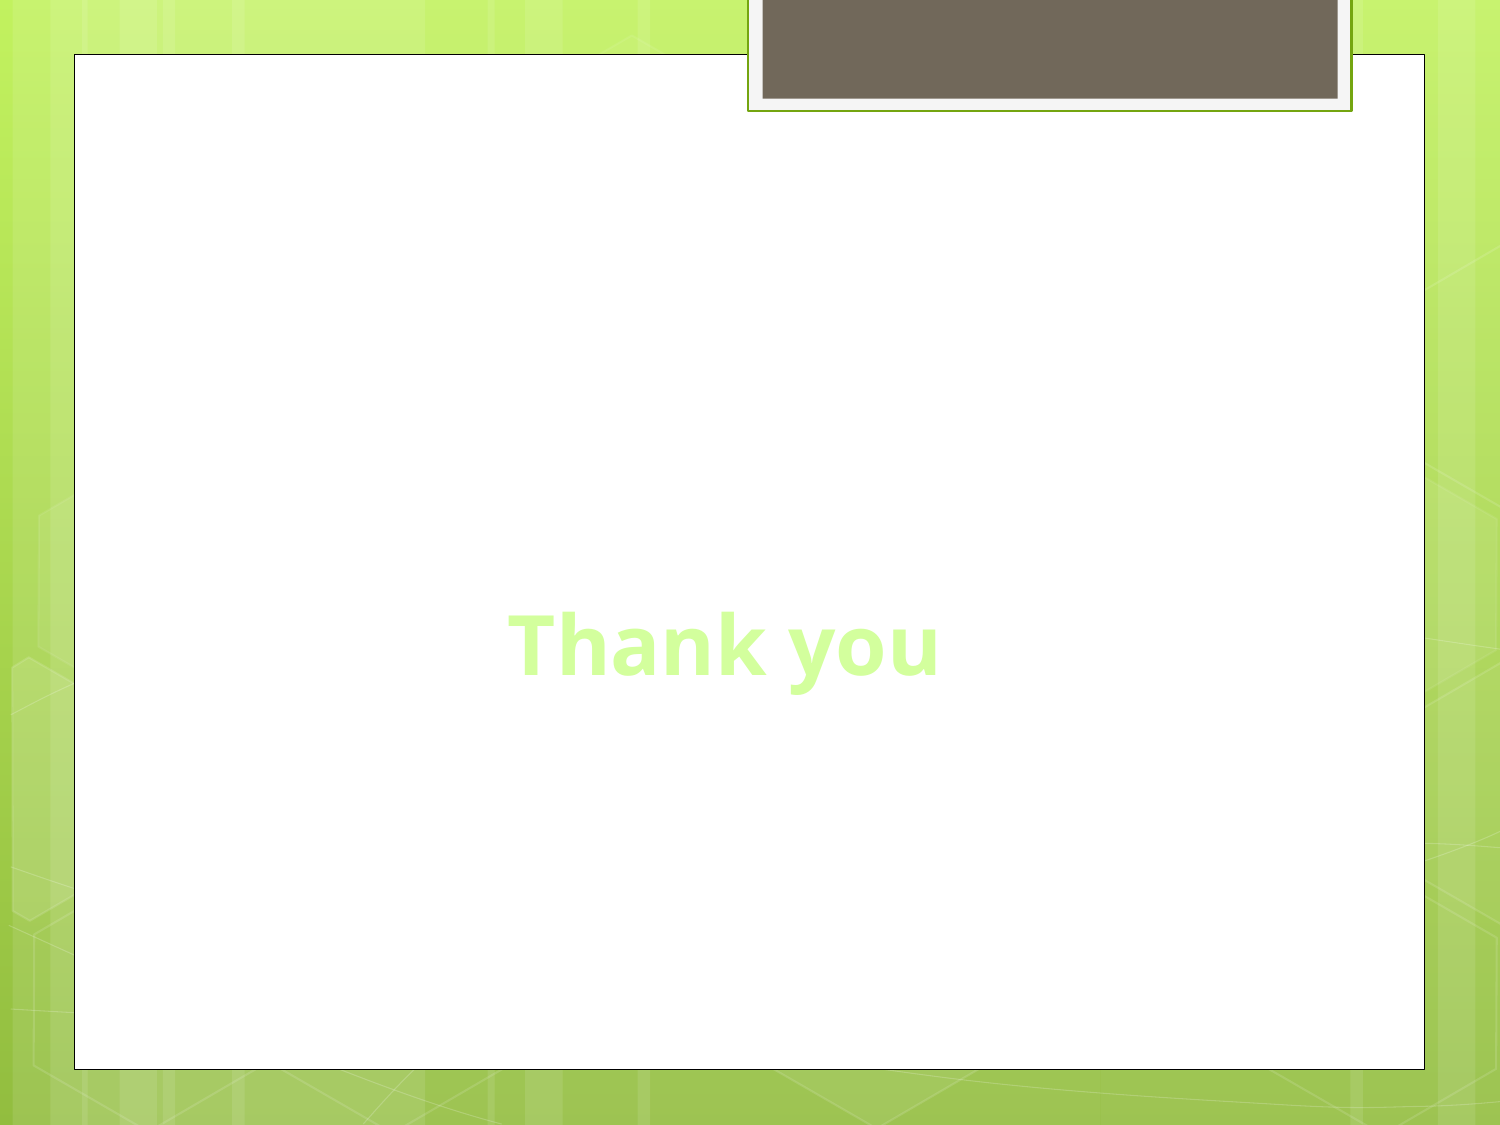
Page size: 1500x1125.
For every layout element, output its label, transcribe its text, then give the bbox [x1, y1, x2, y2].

title Thank you [112, 512, 1338, 700]
